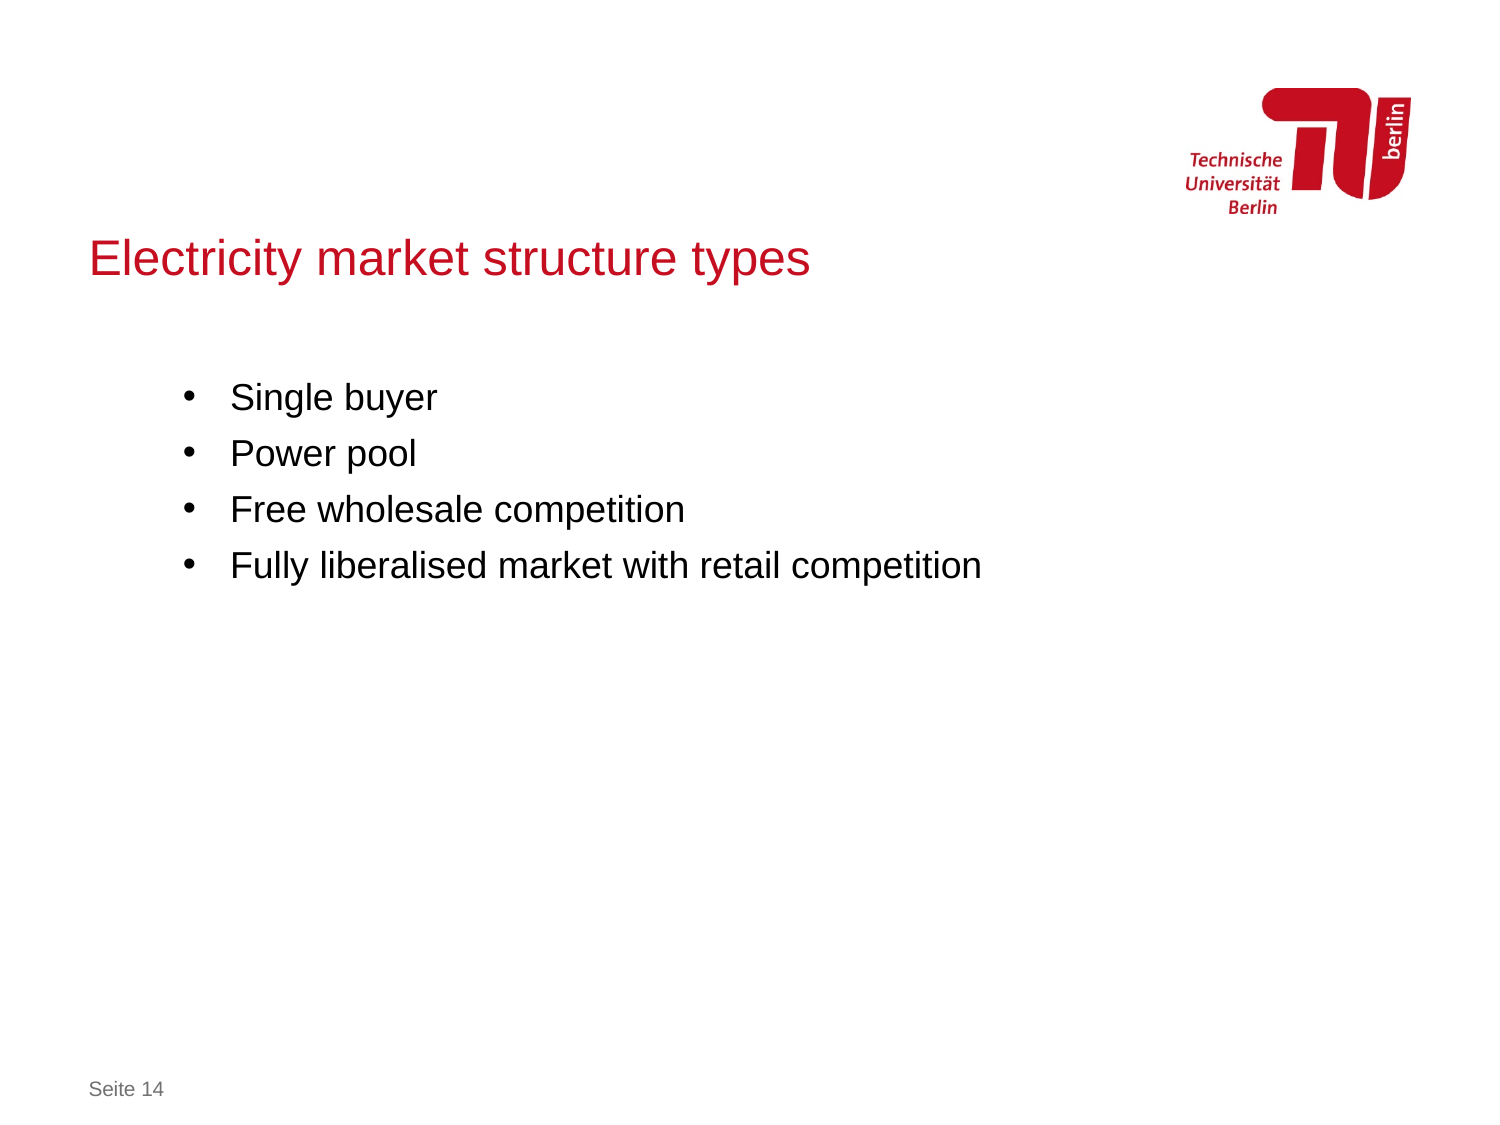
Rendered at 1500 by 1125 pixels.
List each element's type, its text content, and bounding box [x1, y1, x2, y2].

list Single buyer Power pool Free wholesale competition Fully liberalised market with retail competition [183, 315, 1294, 983]
picture [1186, 88, 1411, 214]
slide_number Seite 14 [88, 1075, 1176, 1101]
title Electricity market structure types [88, 226, 1411, 286]
